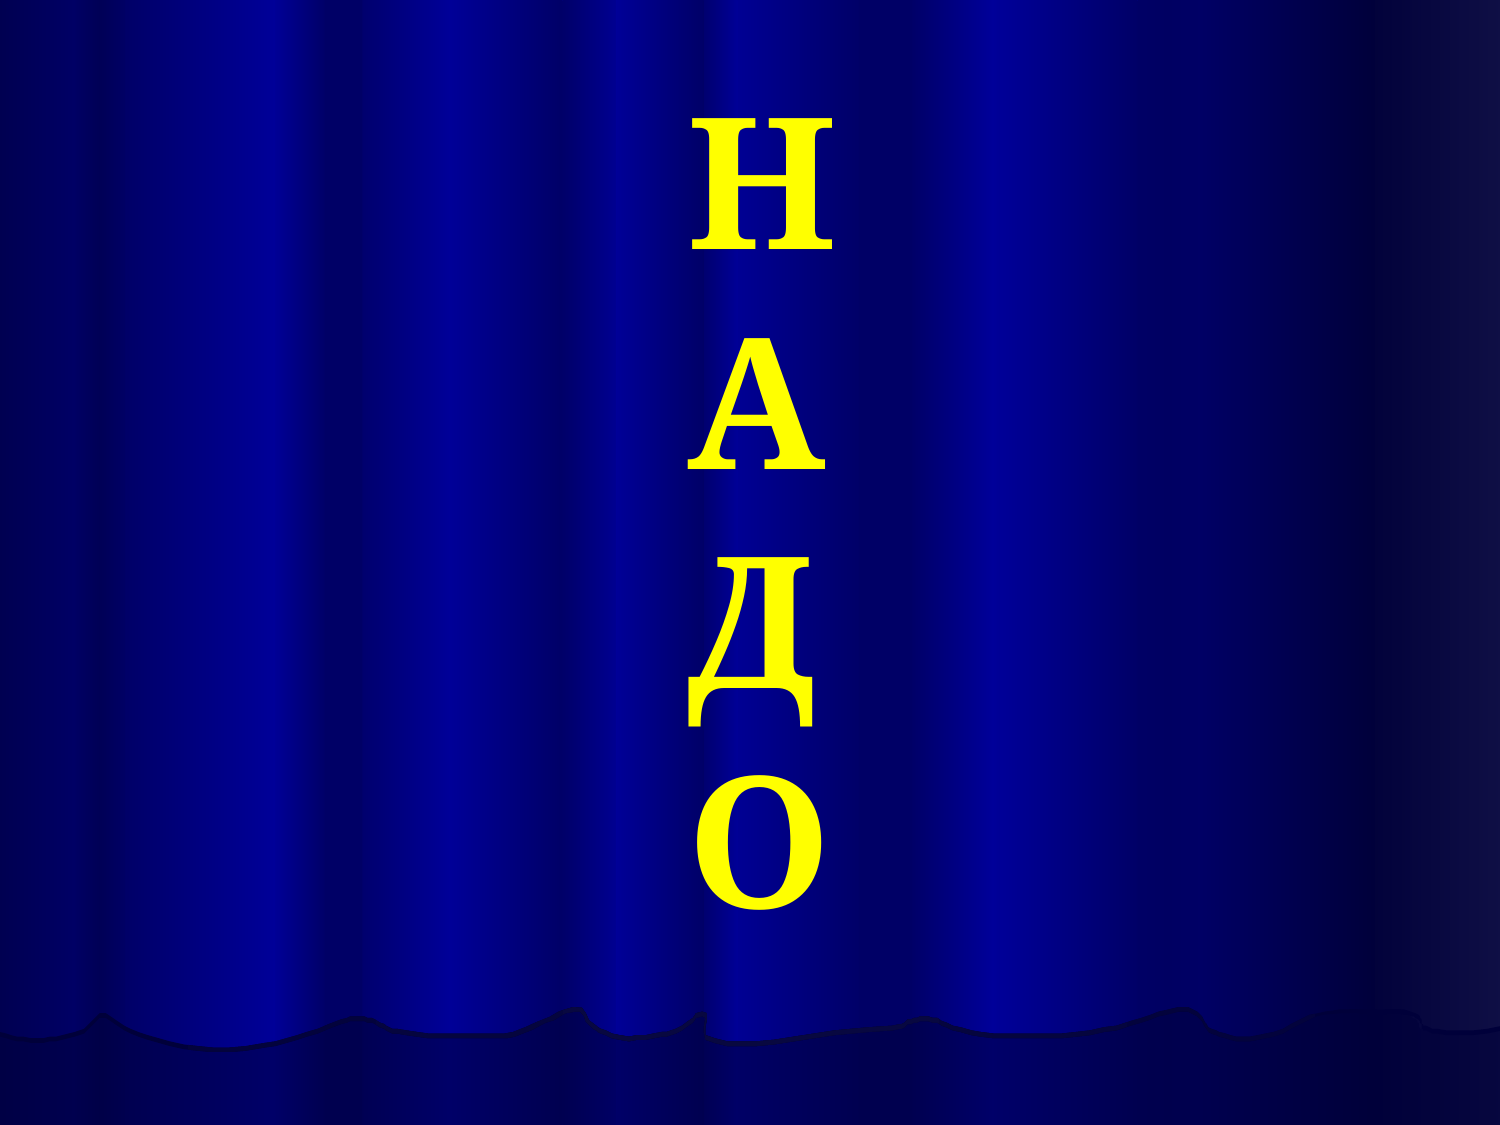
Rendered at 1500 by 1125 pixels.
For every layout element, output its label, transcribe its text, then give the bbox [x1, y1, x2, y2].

text_box НАДО [672, 58, 828, 953]
